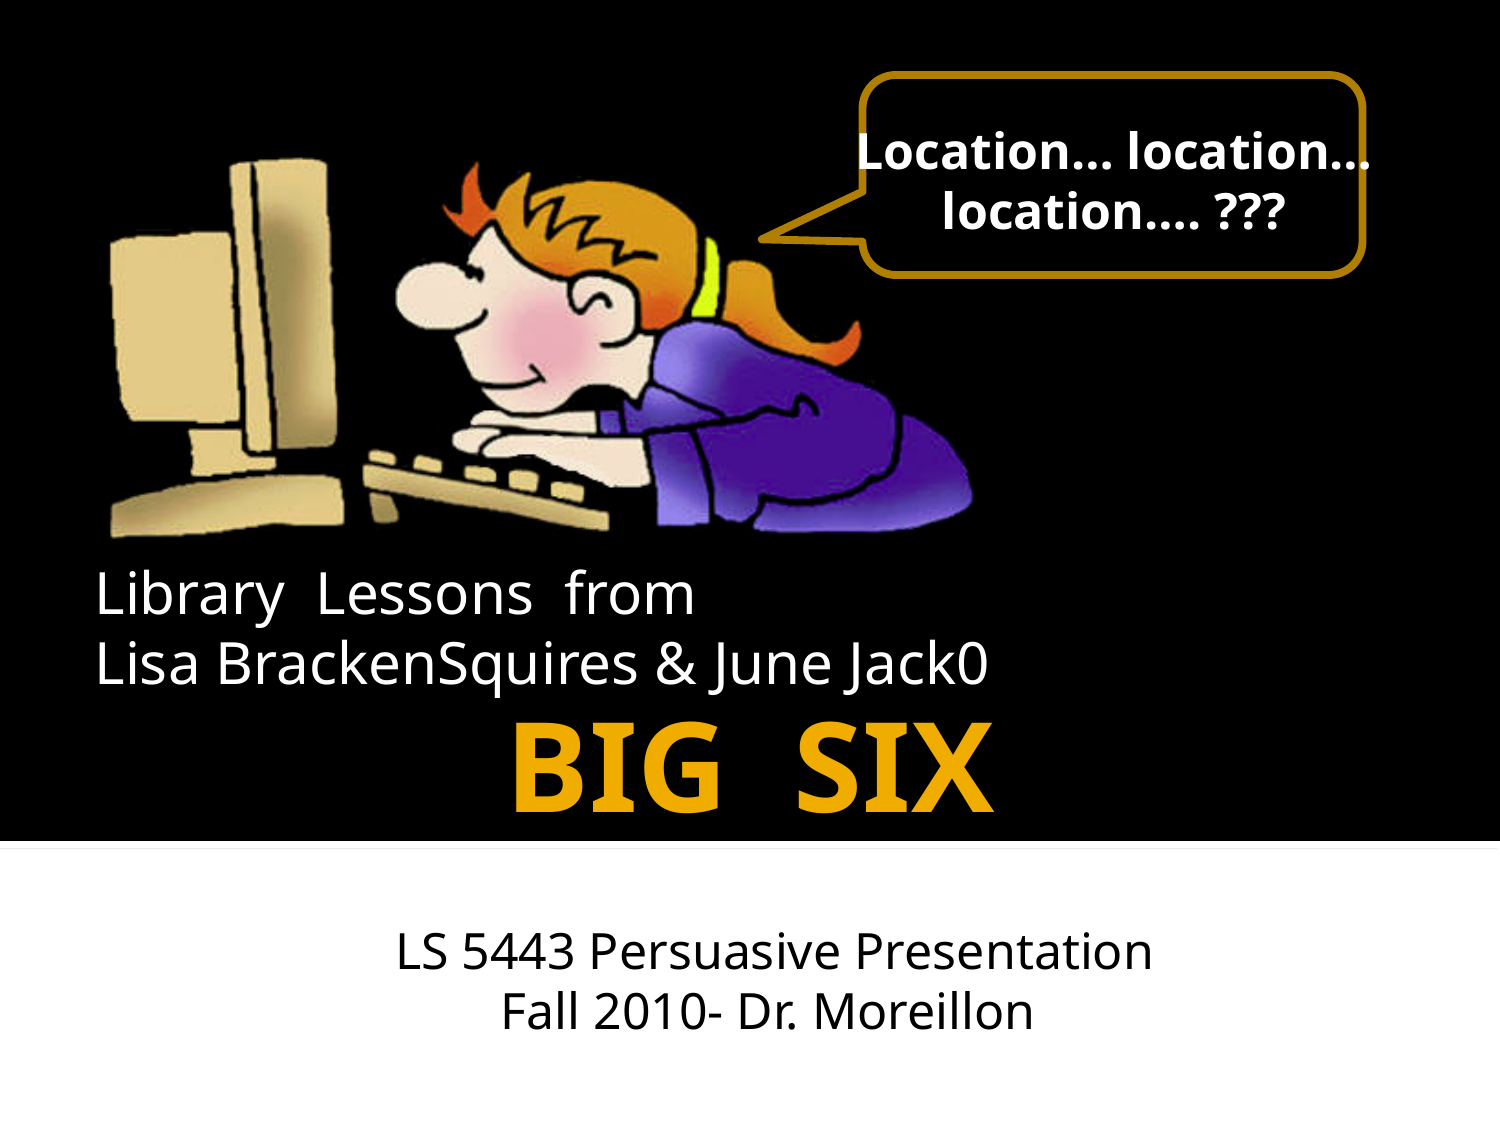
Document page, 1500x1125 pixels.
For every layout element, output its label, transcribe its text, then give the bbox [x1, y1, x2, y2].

text_box [858, 71, 1367, 112]
text_box [986, 248, 1366, 279]
title BIG SIX [75, 687, 1450, 862]
subtitle Library Lessons from Lisa BrackenSquires & June Jack0 [74, 549, 1401, 697]
text_box LS 5443 Persuasive Presentation Fall 2010- Dr. Moreillon [174, 912, 1375, 1048]
picture [87, 149, 981, 550]
text_box Location… location… location…. ??? [840, 112, 1388, 248]
